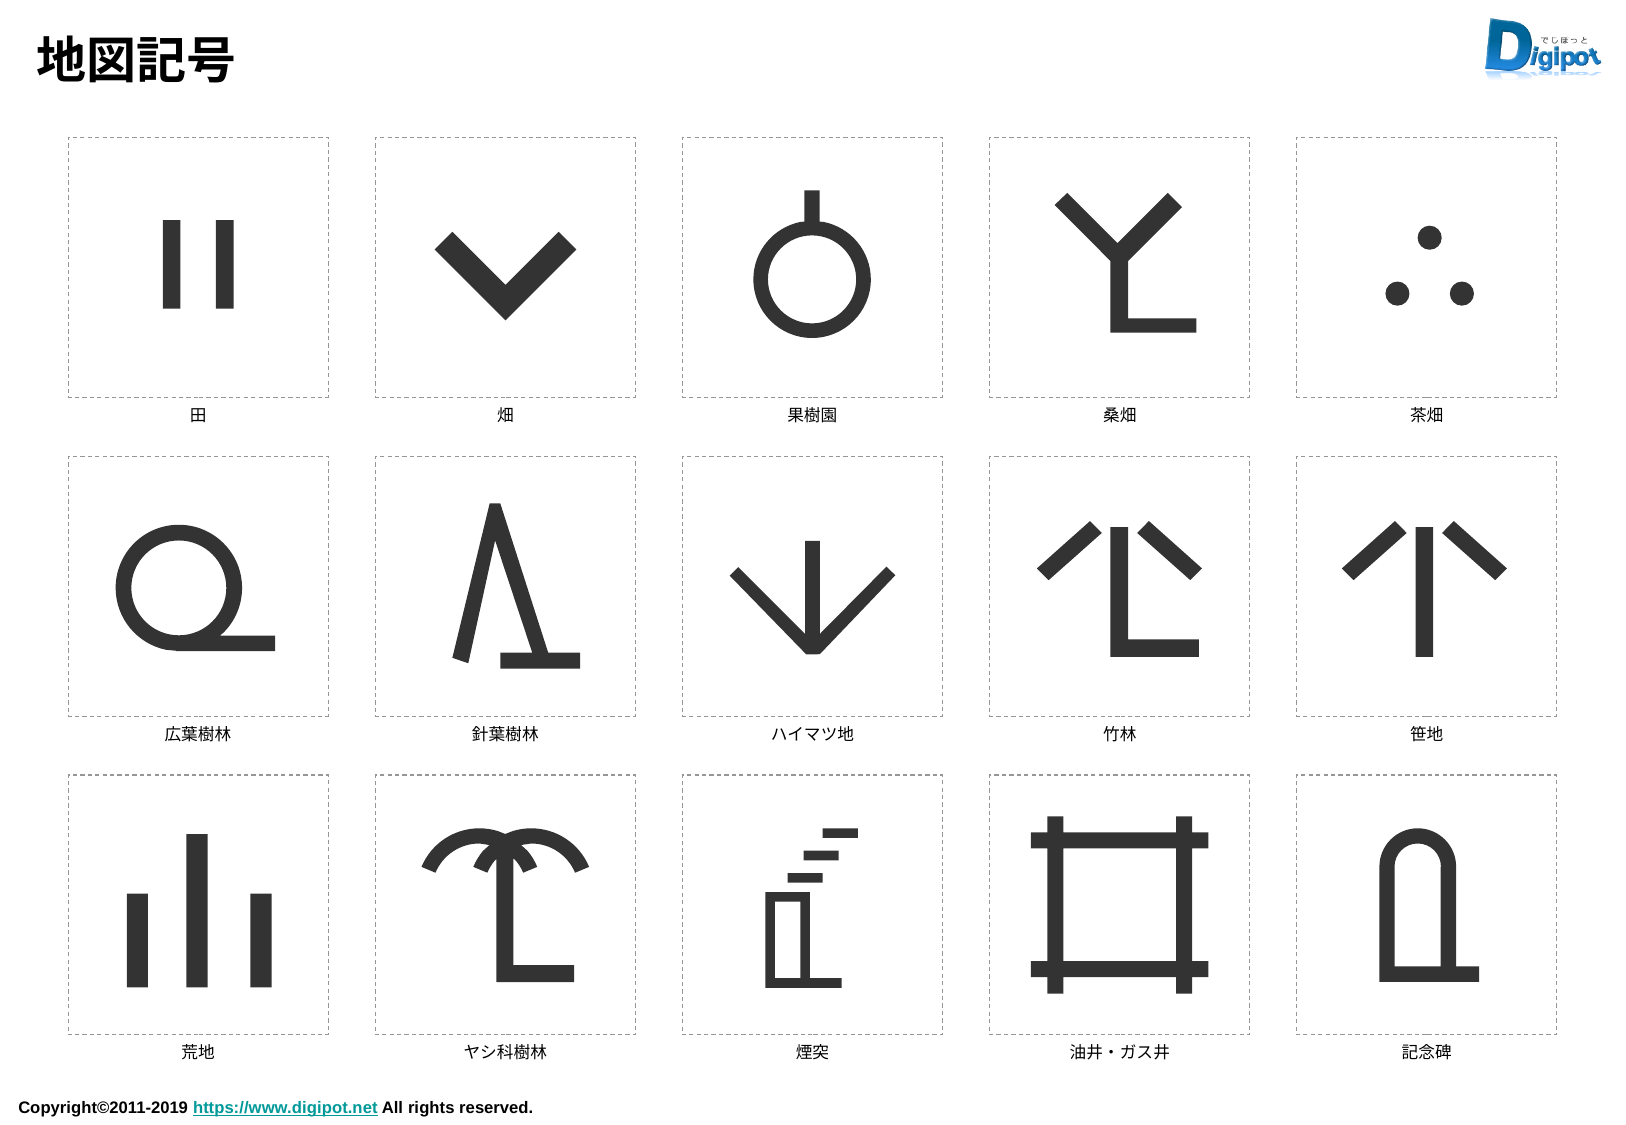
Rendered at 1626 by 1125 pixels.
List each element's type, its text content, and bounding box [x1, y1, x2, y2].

title 地図記号 [21, 19, 881, 98]
text_box [421, 828, 590, 983]
text_box [1449, 281, 1474, 306]
text_box [215, 220, 234, 309]
text_box 竹林 [989, 716, 1250, 744]
text_box [434, 231, 577, 321]
text_box [1137, 521, 1203, 581]
text_box 荒地 [68, 1034, 329, 1063]
text_box [1379, 828, 1480, 982]
text_box 広葉樹林 [68, 716, 329, 744]
text_box 笹地 [1296, 716, 1557, 744]
text_box [1054, 192, 1197, 333]
text_box [765, 892, 842, 988]
text_box [822, 828, 858, 838]
text_box [115, 524, 276, 652]
text_box [1442, 521, 1507, 581]
text_box [1030, 816, 1209, 994]
text_box [729, 540, 896, 655]
text_box [250, 893, 272, 988]
text_box 桑畑 [989, 397, 1250, 425]
text_box [1341, 521, 1407, 581]
text_box 針葉樹林 [375, 716, 636, 744]
text_box ヤシ科樹林 [375, 1034, 636, 1063]
text_box 田 [68, 397, 329, 425]
text_box [1110, 527, 1199, 657]
text_box 果樹園 [682, 397, 943, 425]
text_box [126, 893, 148, 988]
text_box 記念碑 [1296, 1034, 1557, 1063]
text_box [1036, 521, 1102, 581]
text_box [753, 190, 871, 338]
text_box [1385, 281, 1410, 306]
text_box 煙突 [682, 1034, 943, 1063]
text_box ハイマツ地 [682, 716, 943, 744]
picture [1485, 18, 1602, 82]
text_box [186, 834, 208, 988]
text_box [1415, 527, 1434, 657]
text_box [162, 220, 181, 309]
text_box [787, 873, 823, 883]
text_box [452, 503, 581, 669]
text_box 畑 [375, 397, 636, 425]
text_box [803, 850, 839, 861]
text_box 油井・ガス井 [989, 1034, 1250, 1063]
text_box 茶畑 [1296, 397, 1557, 425]
text_box [1417, 225, 1442, 250]
